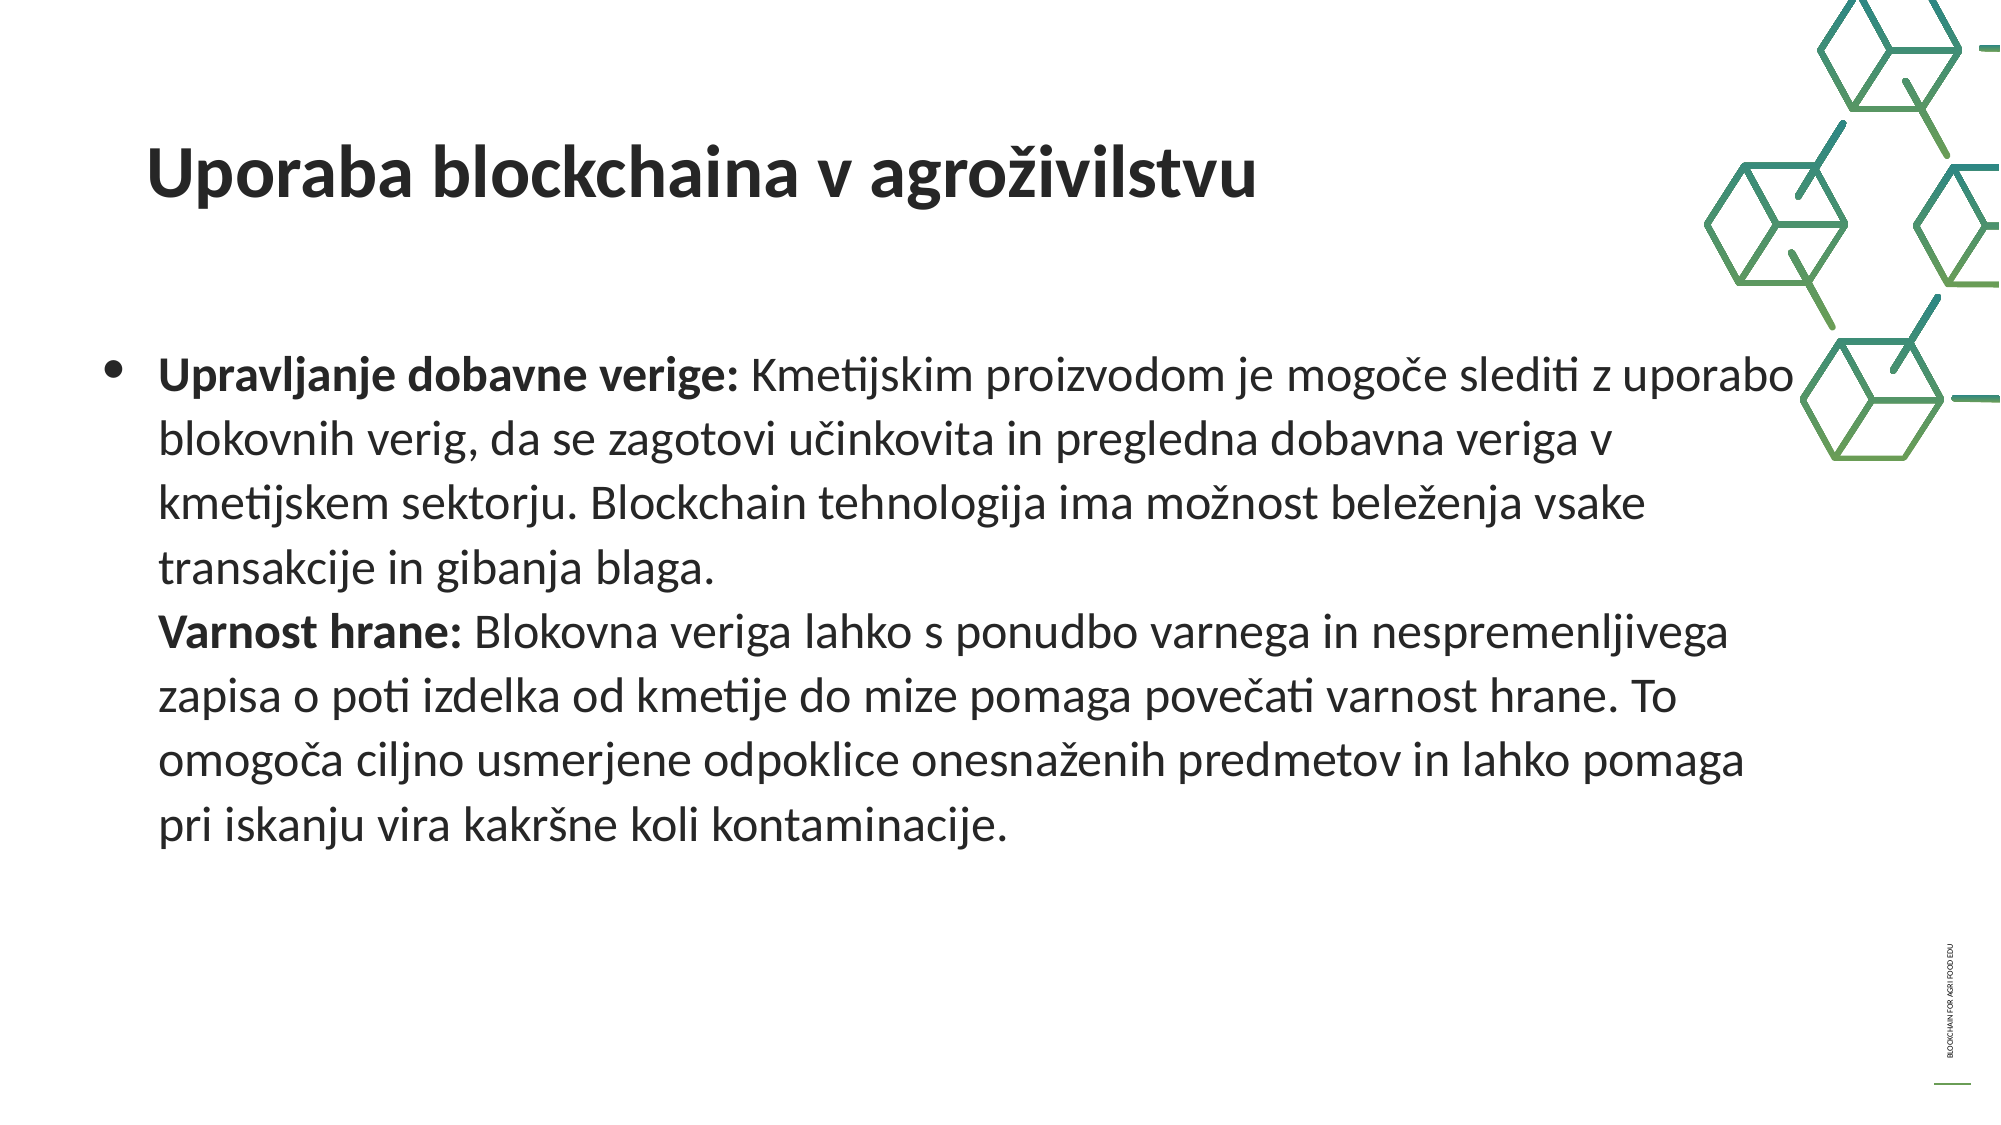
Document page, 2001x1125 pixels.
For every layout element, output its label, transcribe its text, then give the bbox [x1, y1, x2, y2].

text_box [1703, 0, 2000, 462]
list Upravljanje dobavne verige: Kmetijskim proizvodom je mogoče slediti z uporabo blokovnih verig, da se zagotovi učinkovita in pregledna dobavna veriga v kmetijskem sektorju. Blockchain tehnologija ima možnost beleženja vsake transakcije in gibanja blaga. Varnost hrane: Blokovna veriga lahko s ponudbo varnega in nespremenljivega zapisa o poti izdelka od kmetije do mize pomaga povečati varnost hrane. To omogoča ciljno usmerjene odpoklice onesnaženih predmetov in lahko pomaga pri iskanju vira kakršne koli kontaminacije. [86, 329, 1825, 1100]
list Uporaba blockchaina v agroživilstvu [130, 124, 1698, 337]
